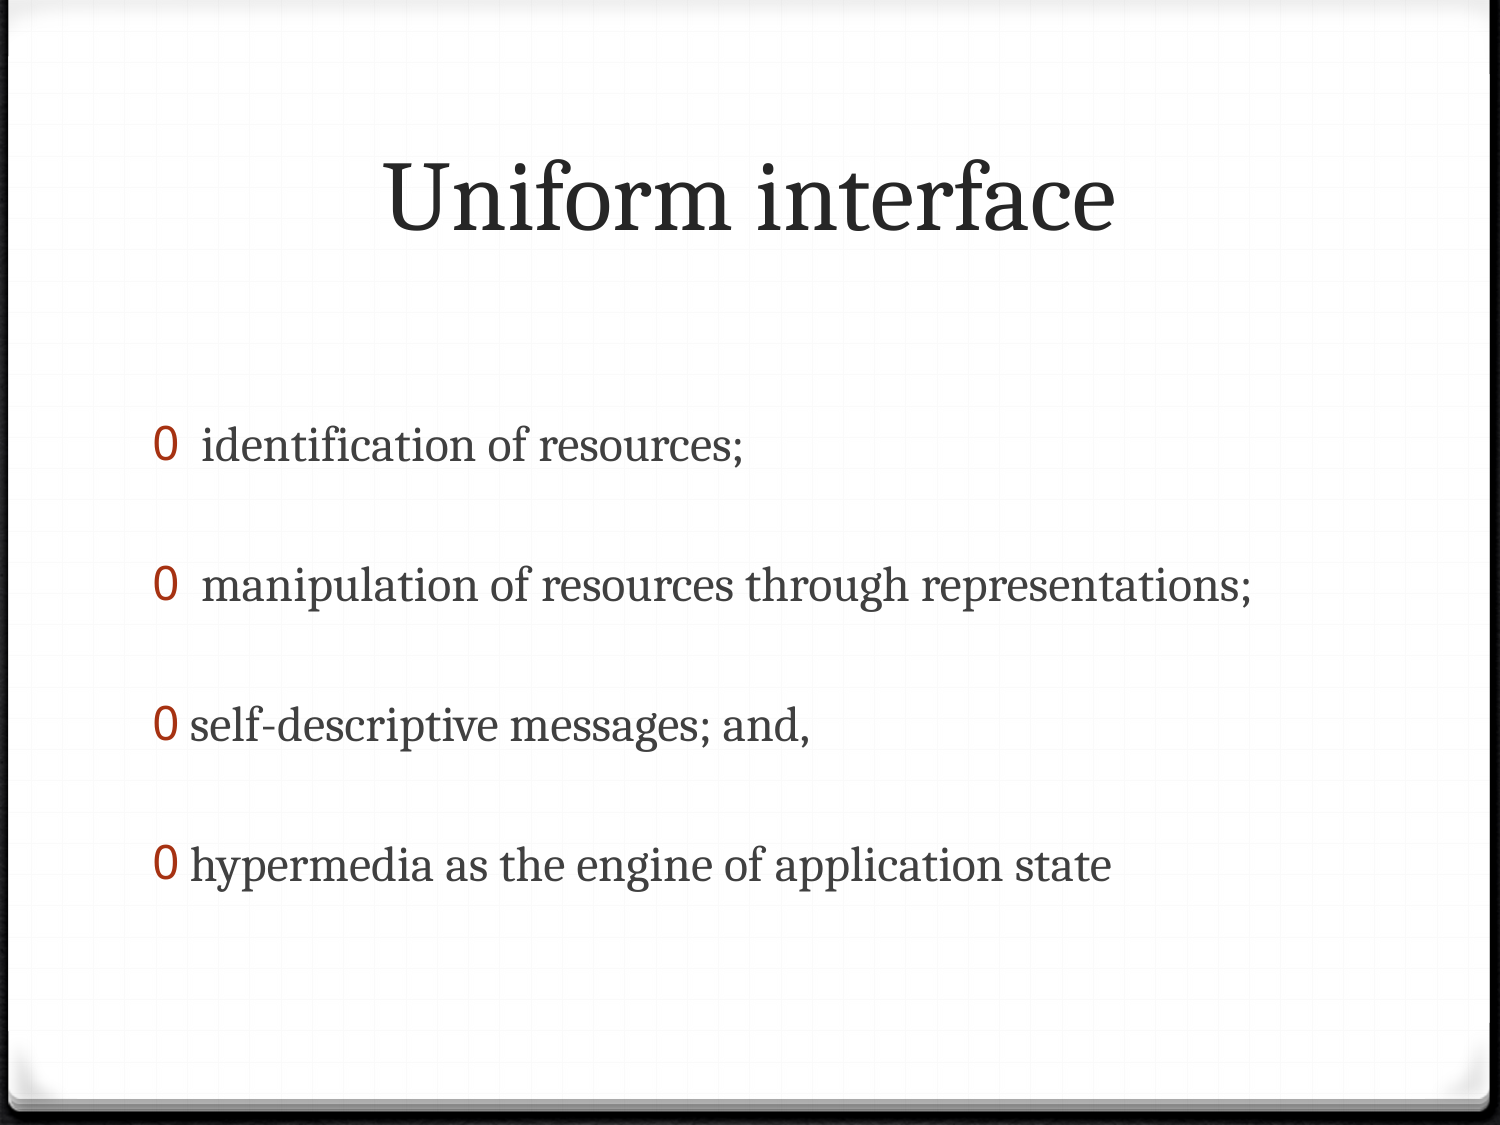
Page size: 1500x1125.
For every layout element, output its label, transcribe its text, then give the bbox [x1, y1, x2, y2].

picture [0, 0, 1500, 1125]
title Uniform interface [90, 71, 1410, 309]
list identification of resources; manipulation of resources through representations; self-descriptive messages; and, hypermedia as the engine of application state [137, 334, 1363, 983]
